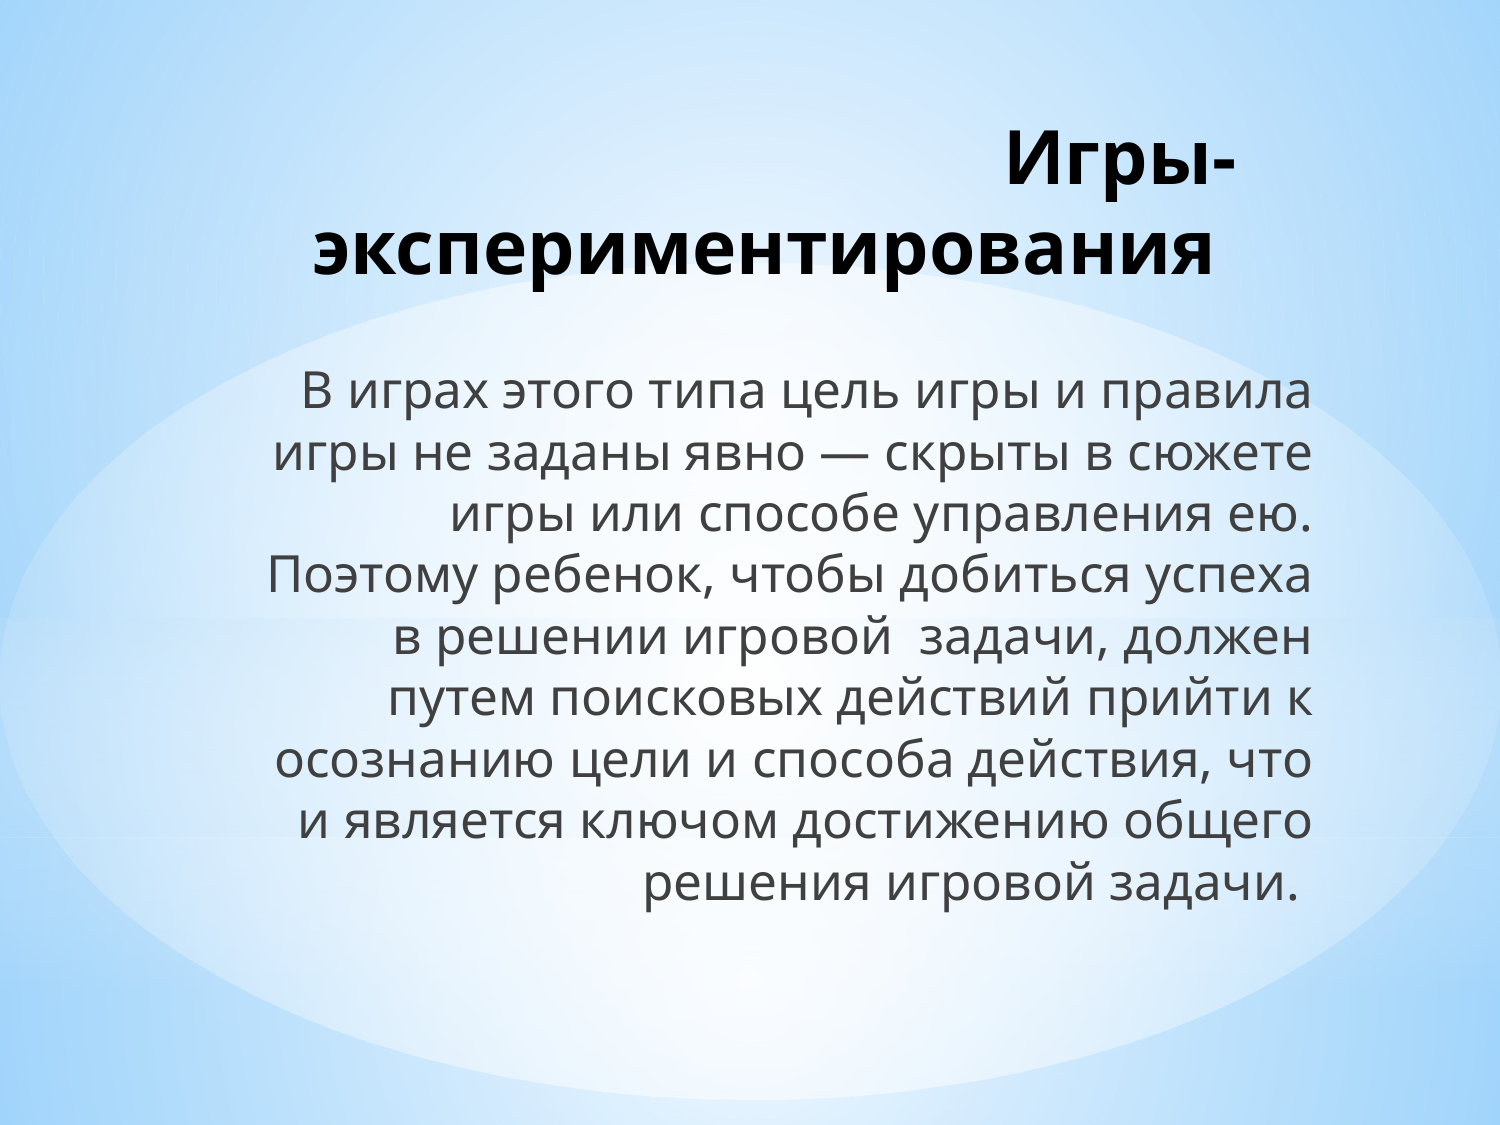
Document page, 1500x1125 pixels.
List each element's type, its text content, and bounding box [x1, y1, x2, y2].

title Игры-экспериментирования [183, 101, 1252, 290]
list В играх этого типа цель игры и правила игры не заданы явно — скрыты в сюжете игры или способе управления eю. Поэтому ребенок, чтобы добиться успеха в решении игровой задачи, должен путем поисковых действий прийти к осознанию цели и способа действия, что и является ключом достижению общего решения игровой задачи. [242, 349, 1329, 979]
